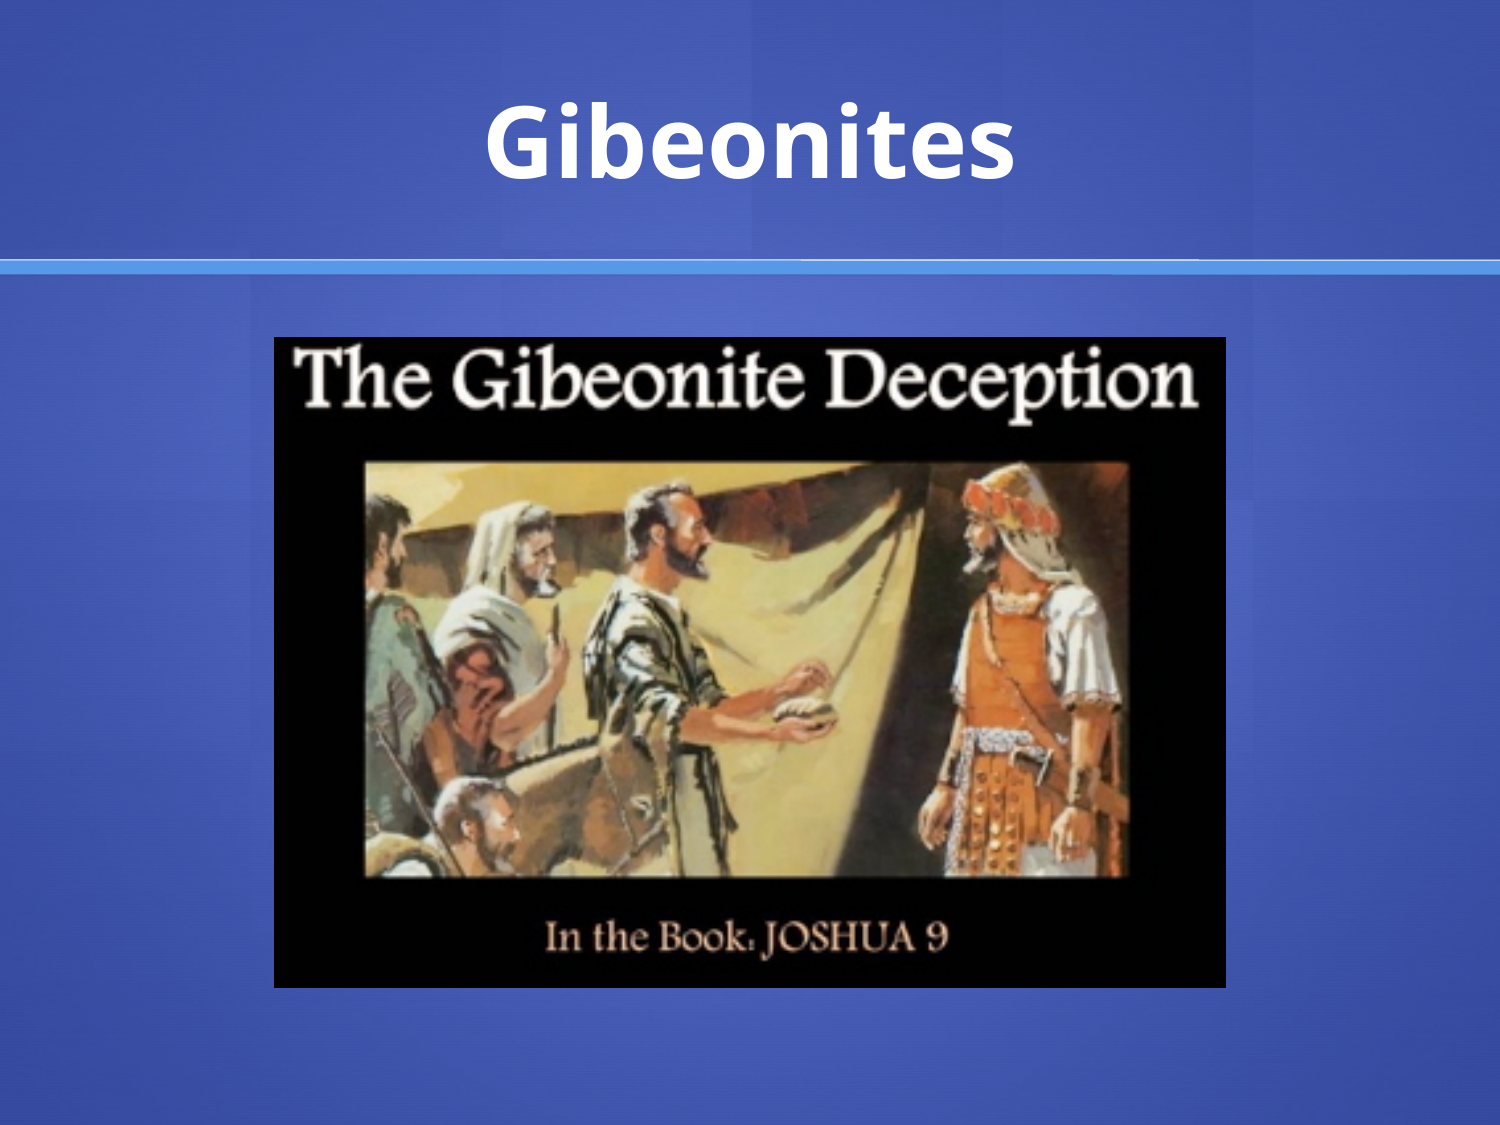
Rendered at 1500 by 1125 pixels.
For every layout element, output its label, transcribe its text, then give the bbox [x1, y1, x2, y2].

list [73, 336, 1426, 989]
title Gibeonites [75, 45, 1425, 233]
